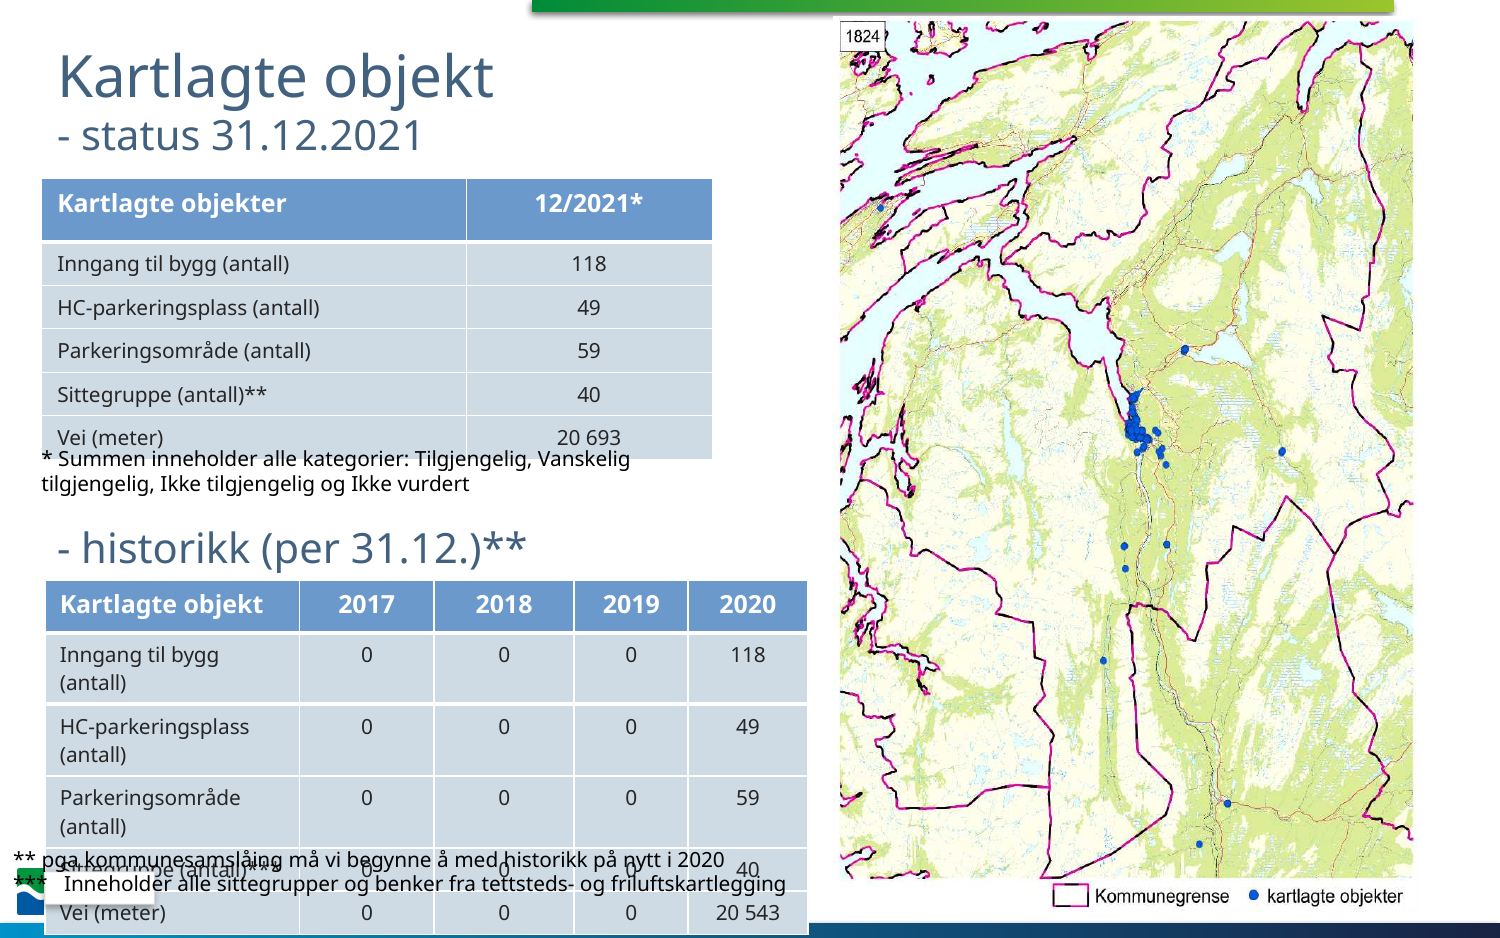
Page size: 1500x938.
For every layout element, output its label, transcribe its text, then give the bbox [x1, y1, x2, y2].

table_cell 49 [689, 706, 807, 775]
table_cell 0 [575, 706, 687, 775]
table_cell 0 [575, 777, 687, 838]
table_cell 59 [689, 777, 807, 847]
table_cell 49 [467, 286, 712, 328]
table_cell 0 [300, 777, 433, 838]
table_cell 0 [300, 706, 433, 775]
table_cell Inngang til bygg (antall) [42, 244, 466, 285]
table_cell Parkeringsområde (antall) [46, 777, 299, 838]
table_cell 0 [300, 635, 433, 702]
text_box * Summen inneholder alle kategorier: Tilgjengelig, Vanskelig tilgjengelig, Ikke tilgjengelig og Ikke vurdert [26, 438, 711, 504]
table_cell 0 [575, 904, 687, 934]
table_cell 118 [467, 244, 712, 285]
table_cell 40 [467, 373, 712, 415]
table_cell 0 [435, 706, 573, 775]
text_box - historikk (per 31.12.)** [42, 496, 828, 580]
table_cell 0 [435, 635, 573, 702]
table_cell 20 693 [467, 416, 712, 459]
table_header 2019 [575, 581, 687, 631]
table_cell Sittegruppe (antall)** [42, 373, 466, 415]
table_cell 0 [300, 904, 433, 934]
table_cell 0 [575, 635, 687, 702]
table_header 2017 [300, 581, 433, 631]
table_cell 59 [467, 329, 712, 372]
table_cell HC-parkeringsplass (antall) [42, 286, 466, 328]
text_box ** pga kommunesamslåing må vi begynne å med historikk på nytt i 2020 *** Inneholder alle sittegrupper og benker fra tettsteds- og friluftskartlegging [0, 838, 802, 904]
table_header 12/2021* [467, 179, 712, 240]
table_cell Vei (meter) [46, 904, 299, 934]
table_cell HC-parkeringsplass (antall) [46, 706, 299, 775]
table_cell Vei (meter) [42, 416, 466, 438]
table_cell 20 543 [689, 892, 807, 934]
table_header 2018 [435, 581, 573, 631]
table_header 2020 [689, 581, 807, 631]
table_header Kartlagte objekter [42, 179, 466, 240]
text_box Kartlagte objekt - status 31.12.2021 [42, 24, 828, 167]
picture [833, 16, 1419, 913]
table_cell Inngang til bygg (antall) [46, 635, 299, 702]
table_header Kartlagte objekt [46, 581, 299, 631]
table_cell 0 [435, 904, 573, 934]
table_cell Parkeringsområde (antall) [42, 329, 466, 372]
table_cell 40 [802, 849, 807, 890]
table_cell 118 [689, 635, 807, 702]
table_cell 0 [435, 777, 573, 838]
